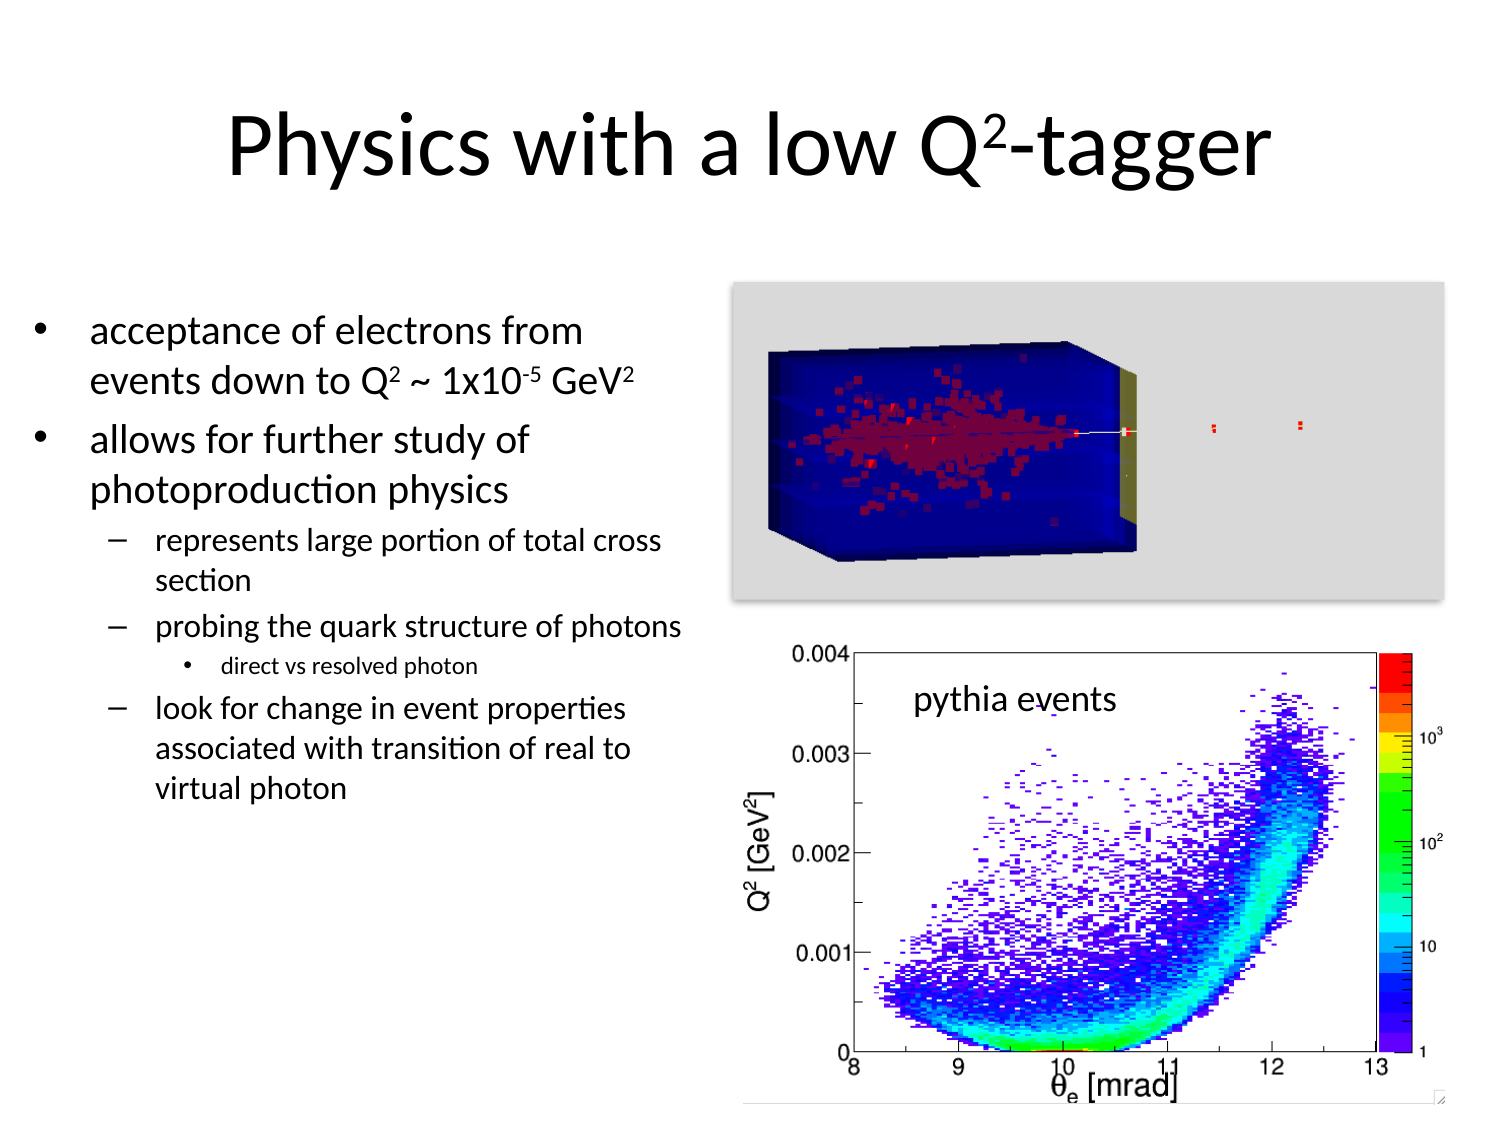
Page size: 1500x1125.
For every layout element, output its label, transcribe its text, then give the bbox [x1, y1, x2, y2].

list acceptance of electrons from events down to Q2 ~ 1x10-5 GeV2 allows for further study of photoproduction physics represents large portion of total cross section probing the quark structure of photons direct vs resolved photon look for change in event properties associated with transition of real to virtual photon [18, 295, 706, 1038]
picture [705, 262, 1445, 1105]
title Physics with a low Q2-tagger [75, 45, 1425, 233]
